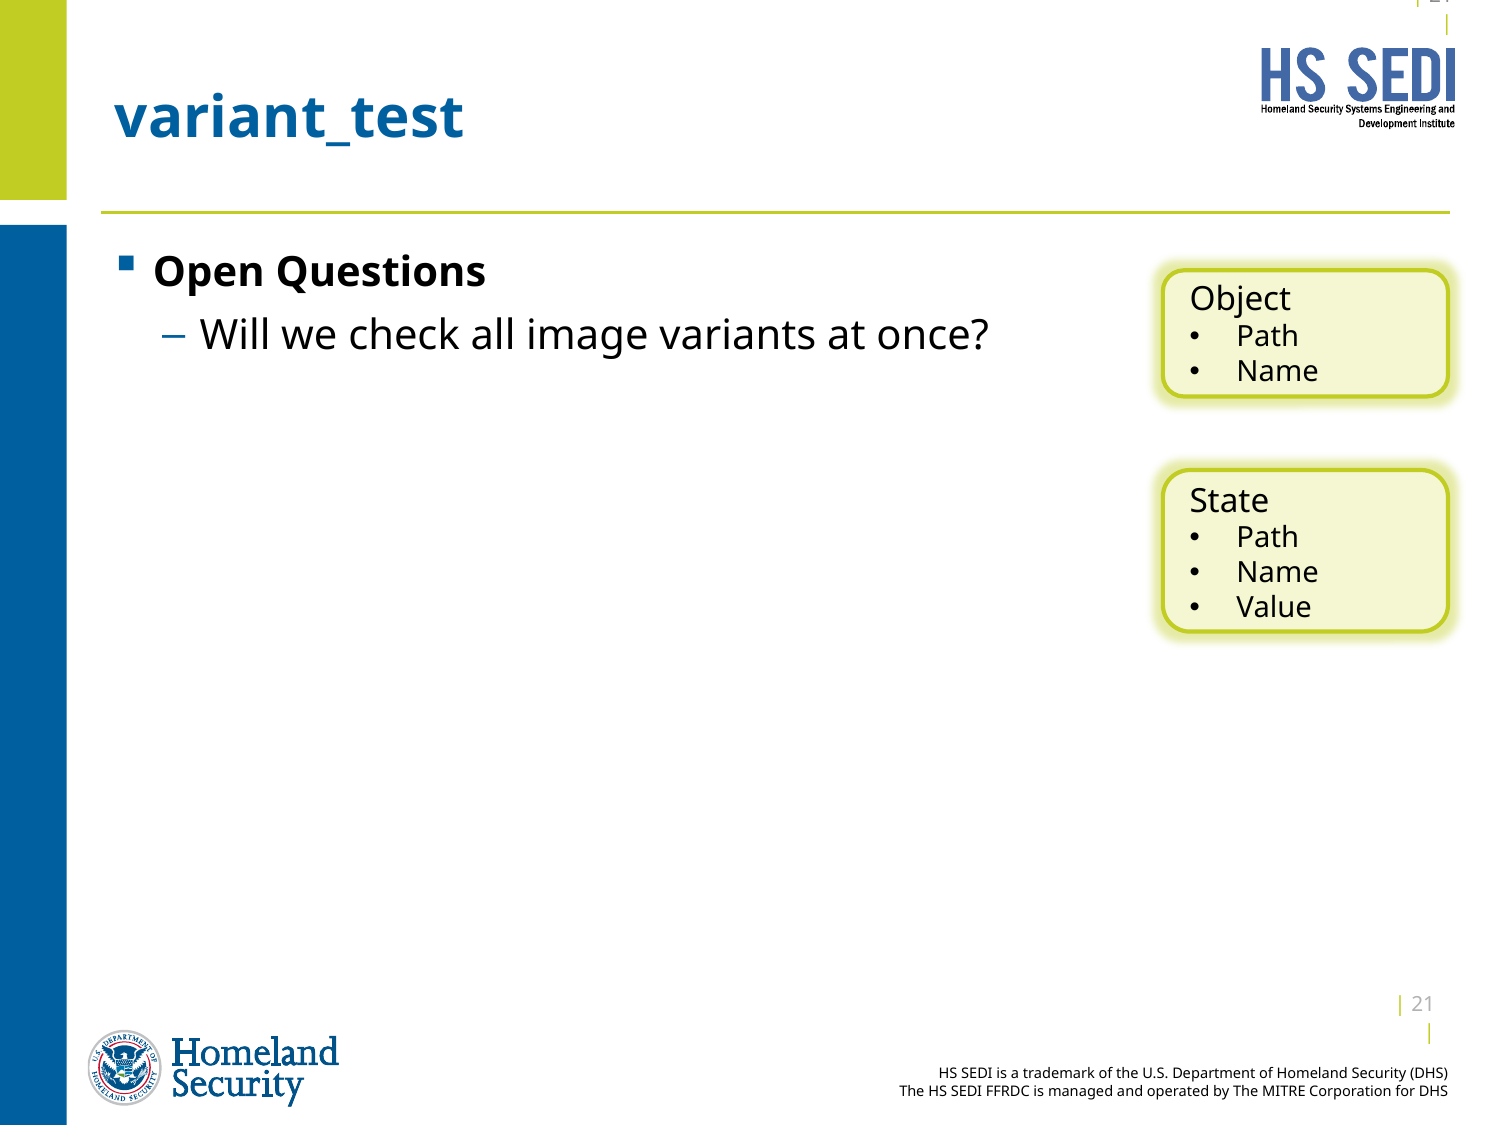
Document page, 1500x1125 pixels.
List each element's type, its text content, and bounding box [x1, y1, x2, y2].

text_box State Path Name Value [1174, 471, 1438, 631]
text_box [1176, 467, 1434, 471]
title variant_test [99, 45, 1248, 188]
text_box [1438, 473, 1451, 629]
text_box [1160, 472, 1174, 629]
list Open Questions Will we check all image variants at once? [99, 237, 1129, 1005]
text_box | 20 | [1386, 12, 1468, 43]
slide_number | 20 | [1368, 1021, 1450, 1052]
text_box [1160, 270, 1451, 399]
text_box Object Path Name [1174, 270, 1438, 395]
